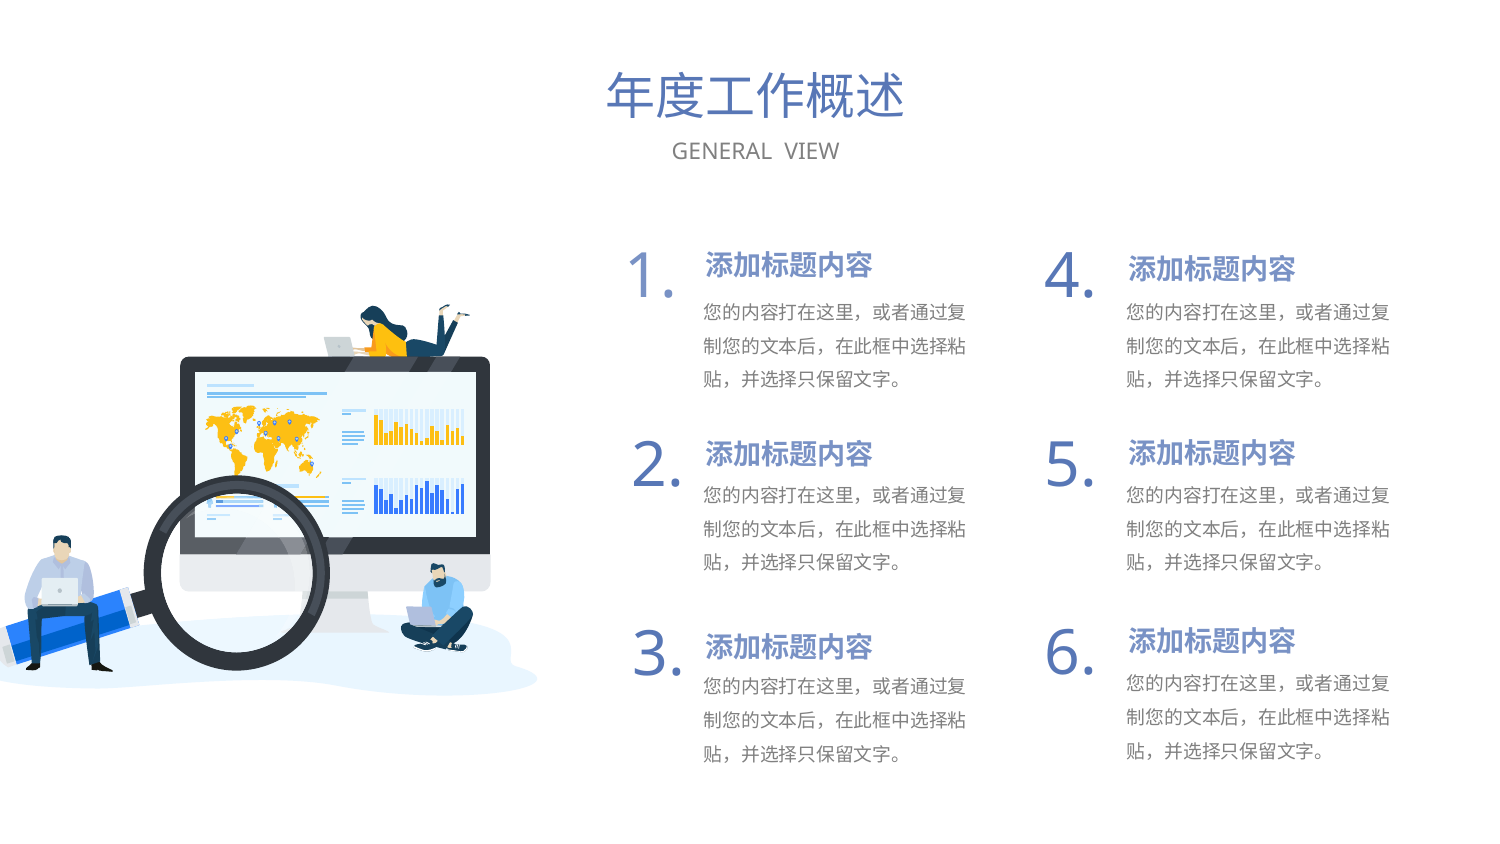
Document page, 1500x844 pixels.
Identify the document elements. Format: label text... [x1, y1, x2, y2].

text_box 添加标题内容 [1113, 427, 1312, 465]
text_box 添加标题内容 [690, 622, 889, 656]
text_box 您的内容打在这里，或者通过复制您的文本后，在此框中选择粘贴，并选择只保留文字。 [1112, 465, 1408, 581]
text_box 添加标题内容 [690, 429, 889, 465]
text_box 3. [617, 605, 700, 695]
text_box 您的内容打在这里，或者通过复制您的文本后，在此框中选择粘贴，并选择只保留文字。 [1112, 281, 1408, 398]
text_box 1. [609, 227, 692, 318]
text_box 年度工作概述 [561, 56, 951, 132]
text_box 4. [1029, 227, 1112, 318]
picture [0, 303, 538, 696]
text_box 您的内容打在这里，或者通过复制您的文本后，在此框中选择粘贴，并选择只保留文字。 [1112, 653, 1408, 770]
text_box 添加标题内容 [1113, 616, 1312, 653]
text_box 6. [1030, 604, 1113, 695]
text_box 2. [616, 416, 699, 507]
text_box 您的内容打在这里，或者通过复制您的文本后，在此框中选择粘贴，并选择只保留文字。 [689, 281, 985, 398]
text_box 添加标题内容 [690, 239, 889, 281]
text_box 您的内容打在这里，或者通过复制您的文本后，在此框中选择粘贴，并选择只保留文字。 [689, 465, 985, 581]
text_box 5. [1030, 416, 1113, 507]
text_box GENERAL VIEW [603, 129, 908, 172]
text_box 添加标题内容 [1113, 244, 1312, 281]
text_box 您的内容打在这里，或者通过复制您的文本后，在此框中选择粘贴，并选择只保留文字。 [689, 656, 985, 773]
